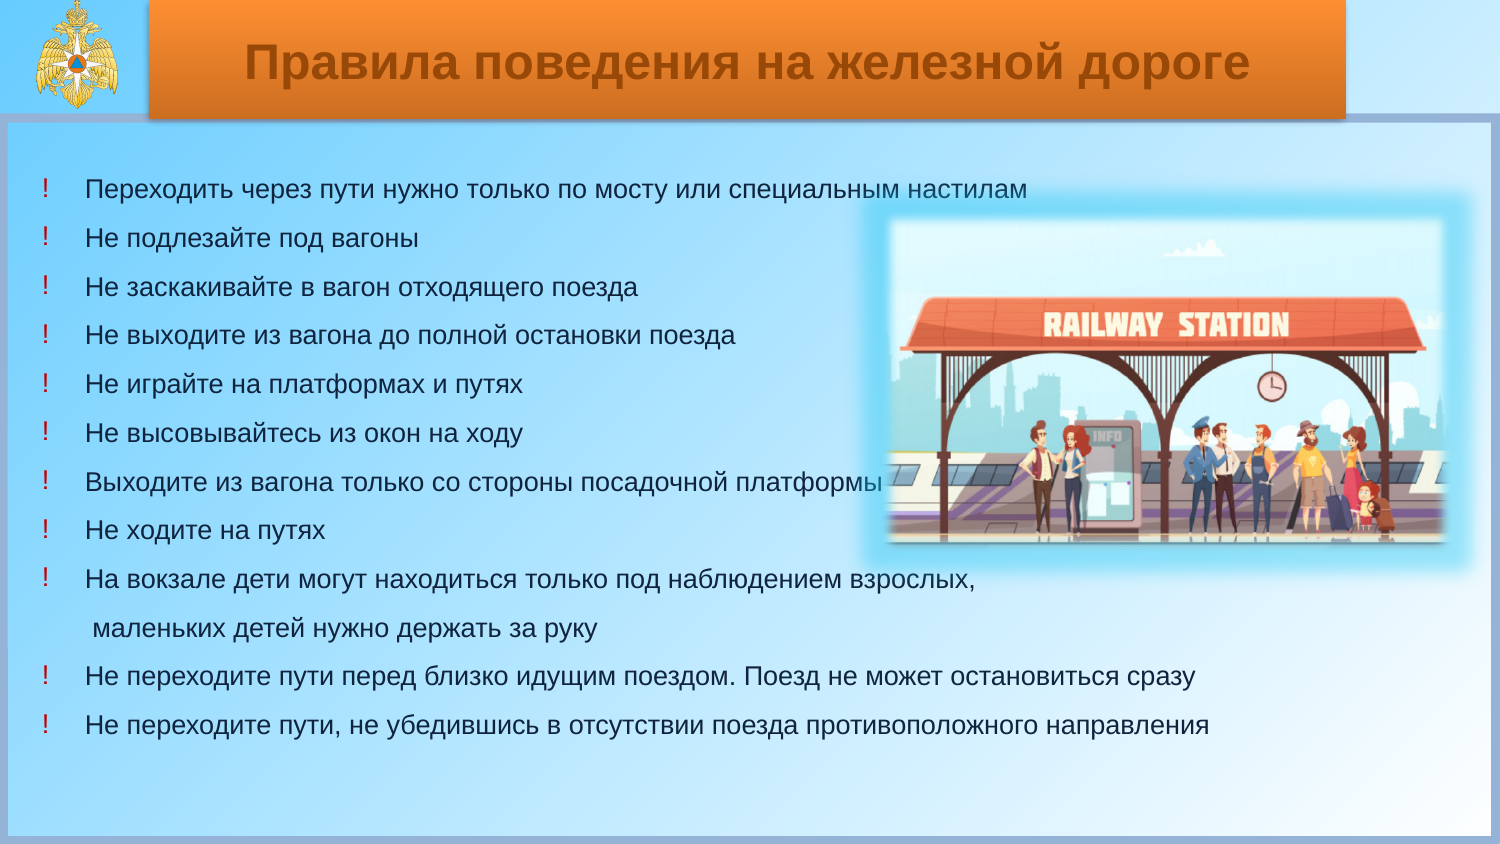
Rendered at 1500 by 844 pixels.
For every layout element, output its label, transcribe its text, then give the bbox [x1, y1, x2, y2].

picture [36, 0, 118, 109]
text_box Правила поведения на железной дороге [148, 0, 1346, 119]
picture [879, 209, 1453, 554]
text_box Переходить через пути нужно только по мосту или специальным настилам Не подлезайте под вагоны Не заскакивайте в вагон отходящего поезда Не выходите из вагона до полной остановки поезда Не играйте на платформах и путях Не высовывайтесь из окон на ходу Выходите из вагона только со стороны посадочной платформы Не ходите на путях На вокзале дети могут находиться только под наблюдением взрослых, маленьких детей нужно держать за руку Не переходите пути перед близко идущим поездом. Поезд не может остановиться сразу Не переходите пути, не убедившись в отсутствии поезда противоположного направления [27, 147, 1431, 844]
